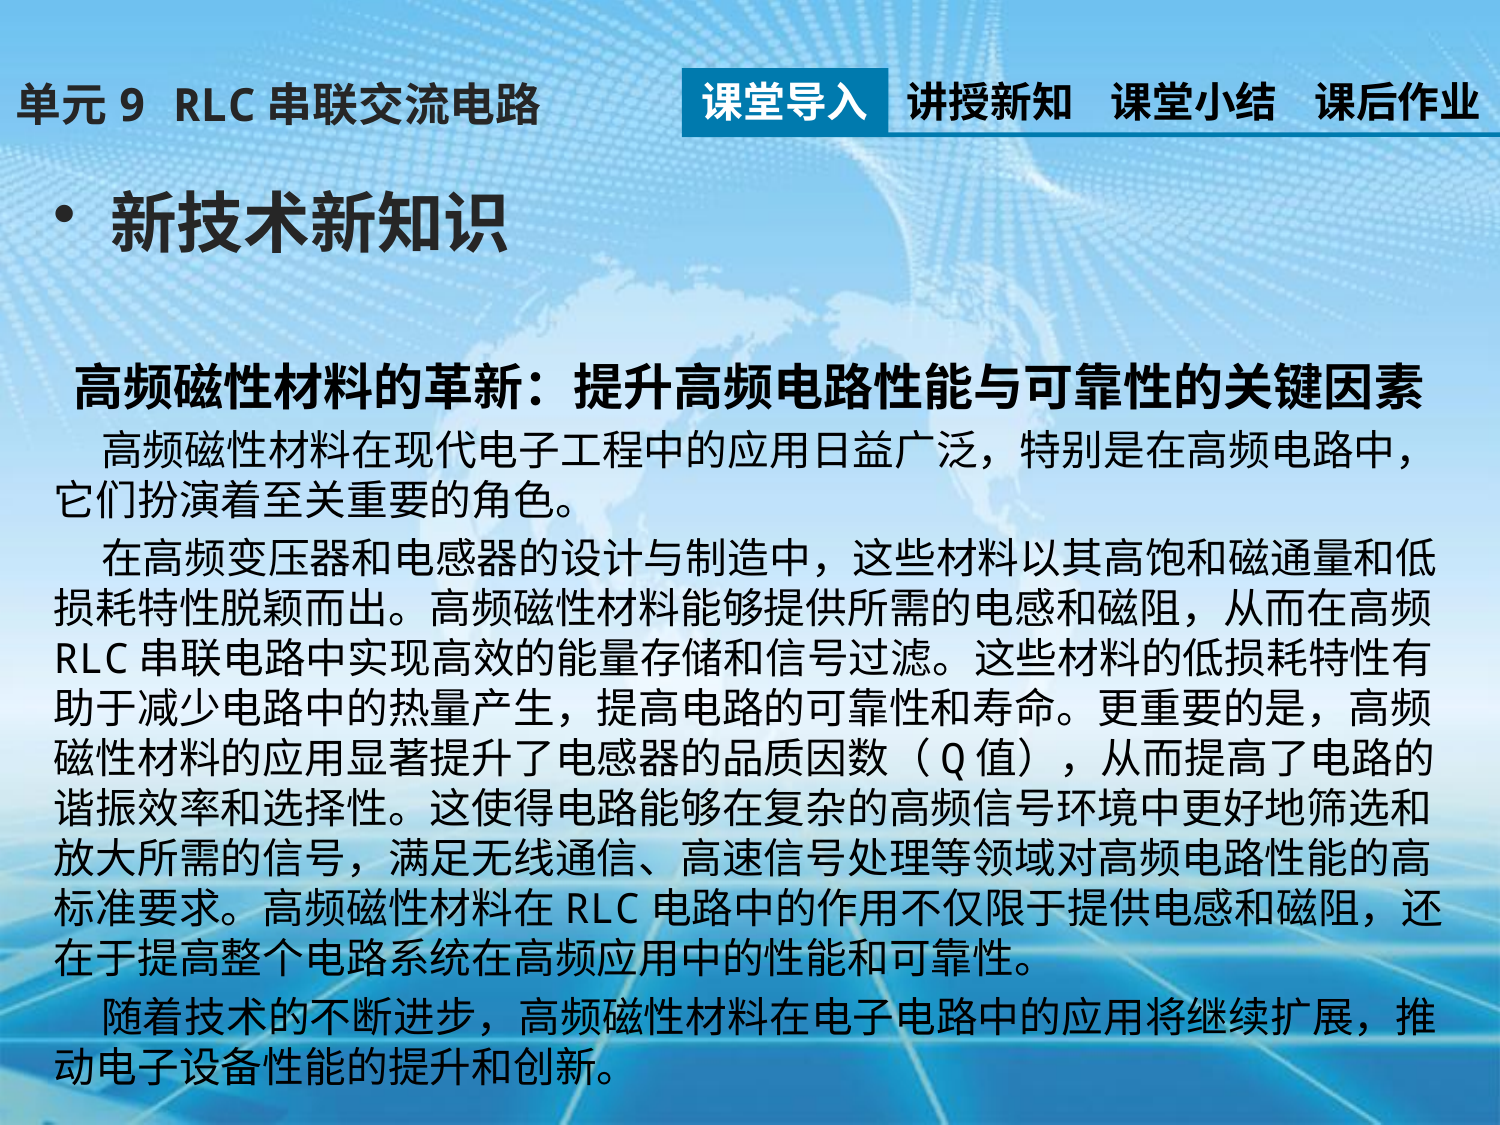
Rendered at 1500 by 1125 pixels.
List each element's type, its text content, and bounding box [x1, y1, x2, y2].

text_box 新技术新知识 [39, 173, 790, 269]
text_box 高频磁性材料的革新：提升高频电路性能与可靠性的关键因素 高频磁性材料在现代电子工程中的应用日益广泛，特别是在高频电路中，它们扮演着至关重要的角色。 在高频变压器和电感器的设计与制造中，这些材料以其高饱和磁通量和低损耗特性脱颖而出。高频磁性材料能够提供所需的电感和磁阻，从而在高频RLC串联电路中实现高效的能量存储和信号过滤。这些材料的低损耗特性有助于减少电路中的热量产生，提高电路的可靠性和寿命。更重要的是，高频磁性材料的应用显著提升了电感器的品质因数（Q值），从而提高了电路的谐振效率和选择性。这使得电路能够在复杂的高频信号环境中更好地筛选和放大所需的信号，满足无线通信、高速信号处理等领域对高频电路性能的高标准要求。高频磁性材料在RLC电路中的作用不仅限于提供电感和磁阻，还在于提高整个电路系统在高频应用中的性能和可靠性。 随着技术的不断进步，高频磁性材料在电子电路中的应用将继续扩展，推动电子设备性能的提升和创新。 [39, 348, 1461, 1125]
picture [0, 0, 1500, 1125]
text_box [1, 67, 1500, 139]
